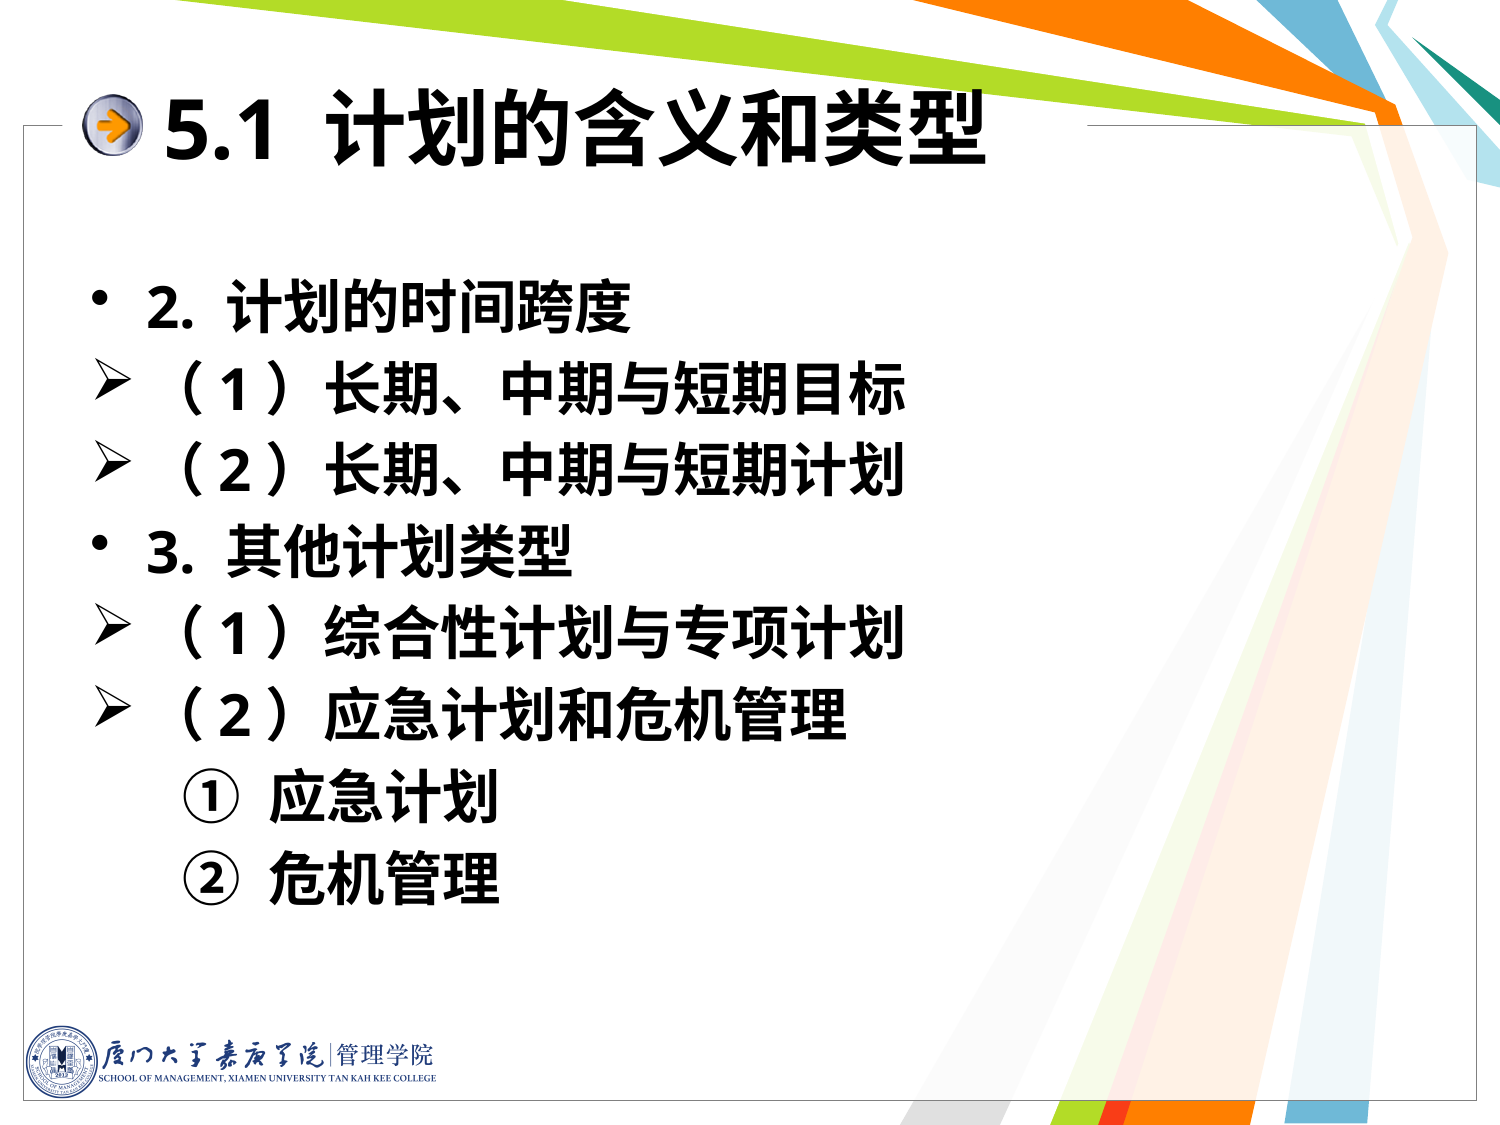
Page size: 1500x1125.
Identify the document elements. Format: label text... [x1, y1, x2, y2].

title 5.1 计划的含义和类型 [148, 32, 1182, 220]
picture [82, 94, 143, 156]
picture [24, 1024, 438, 1100]
list 2. 计划的时间跨度 （1）长期、中期与短期目标 （2）长期、中期与短期计划 3. 其他计划类型 （1）综合性计划与专项计划 （2）应急计划和危机管理 ① 应急计划 ② 危机管理 [75, 262, 1425, 1005]
